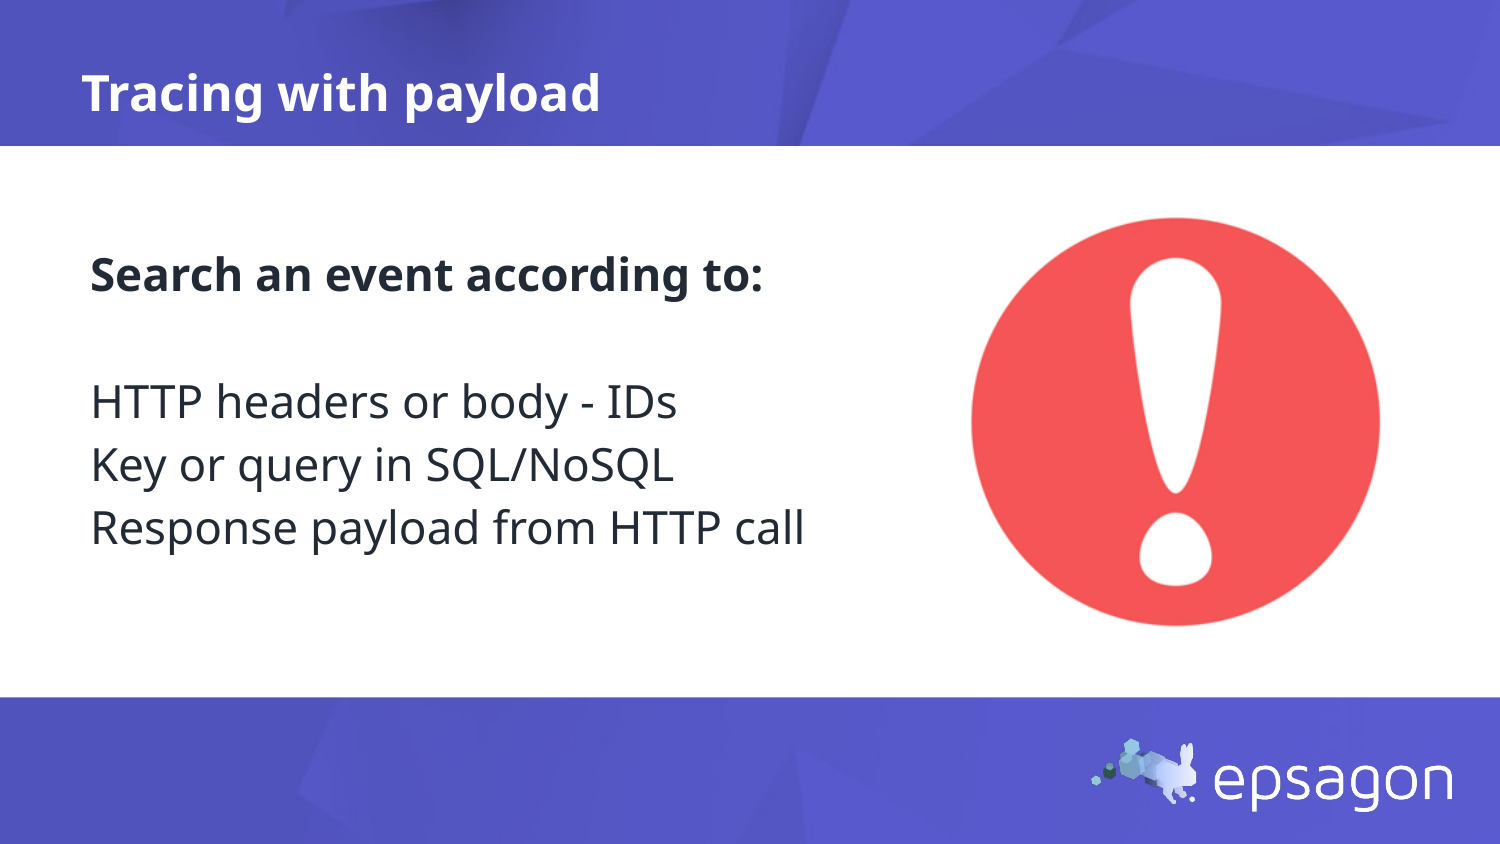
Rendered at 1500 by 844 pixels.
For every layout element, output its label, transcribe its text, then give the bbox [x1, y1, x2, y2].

picture [0, 698, 1500, 844]
picture [0, 0, 1500, 146]
list Tracing with payload [73, 65, 1298, 134]
text_box Search an event according to: HTTP headers or body - IDs Key or query in SQL/NoSQL Response payload from HTTP call [74, 230, 936, 654]
picture [948, 207, 1413, 637]
